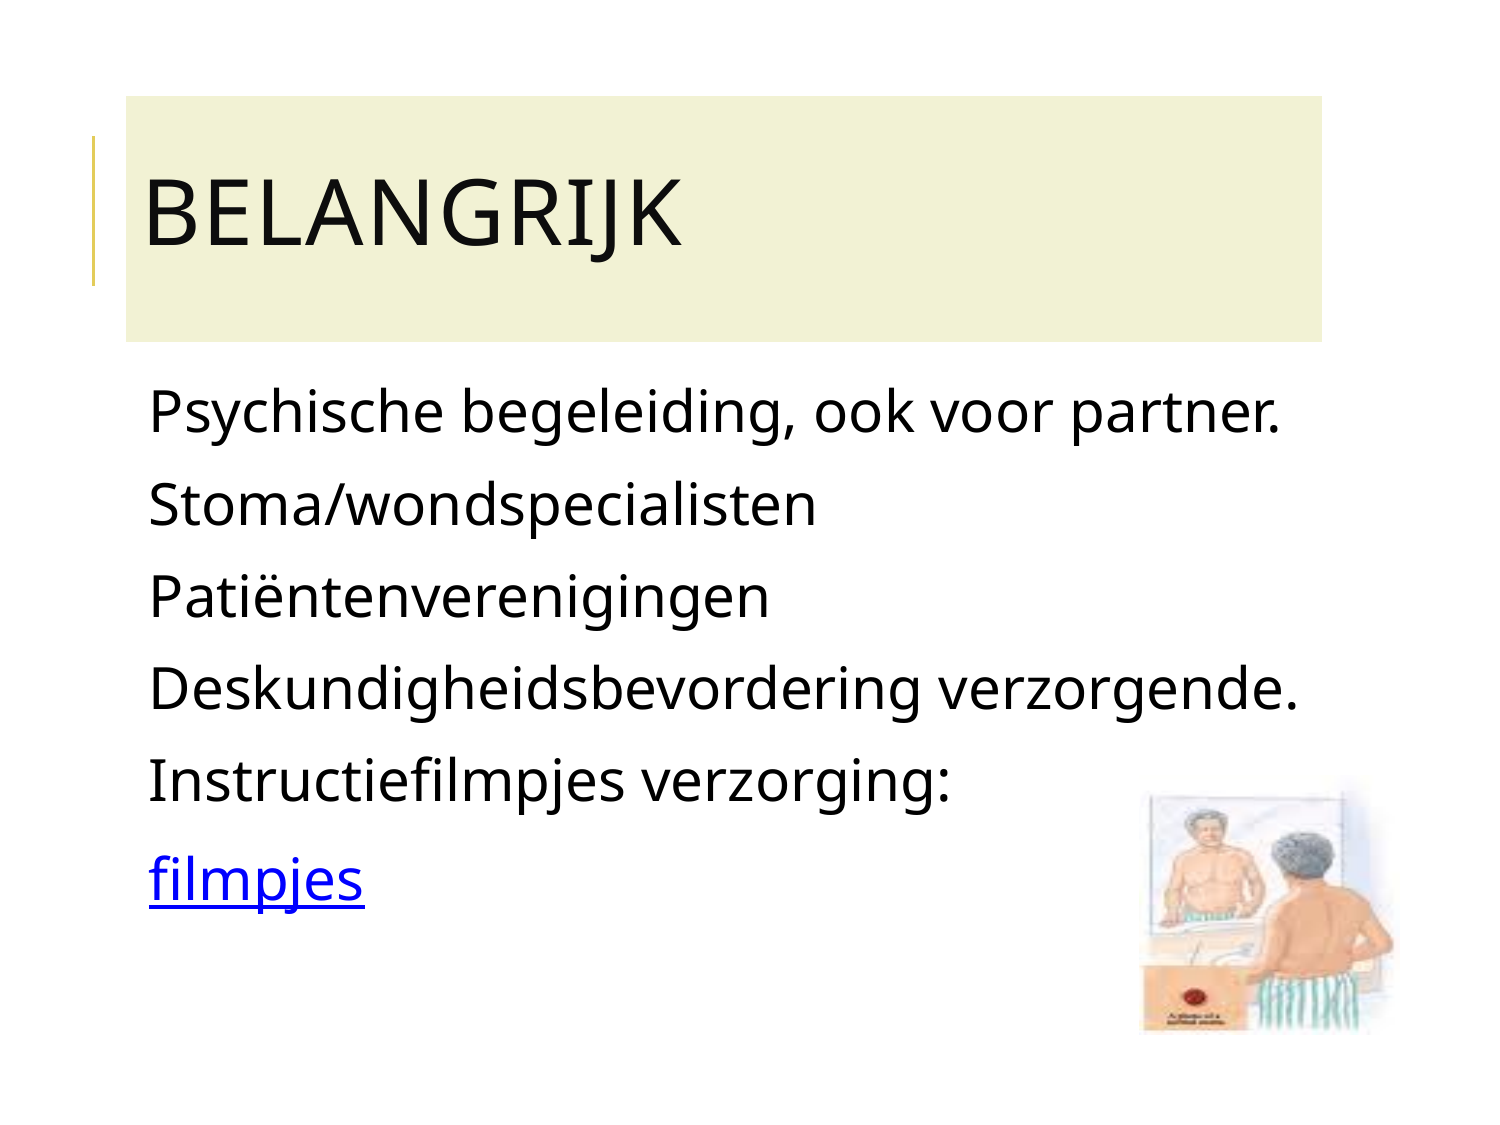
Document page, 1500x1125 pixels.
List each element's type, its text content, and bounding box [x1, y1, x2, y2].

picture [1139, 774, 1401, 1036]
list Psychische begeleiding, ook voor partner. Stoma/wondspecialisten Patiëntenverenigingen Deskundigheidsbevordering verzorgende. Instructiefilmpjes verzorging: filmpjes [126, 375, 1322, 1035]
title Belangrijk [126, 96, 1322, 342]
